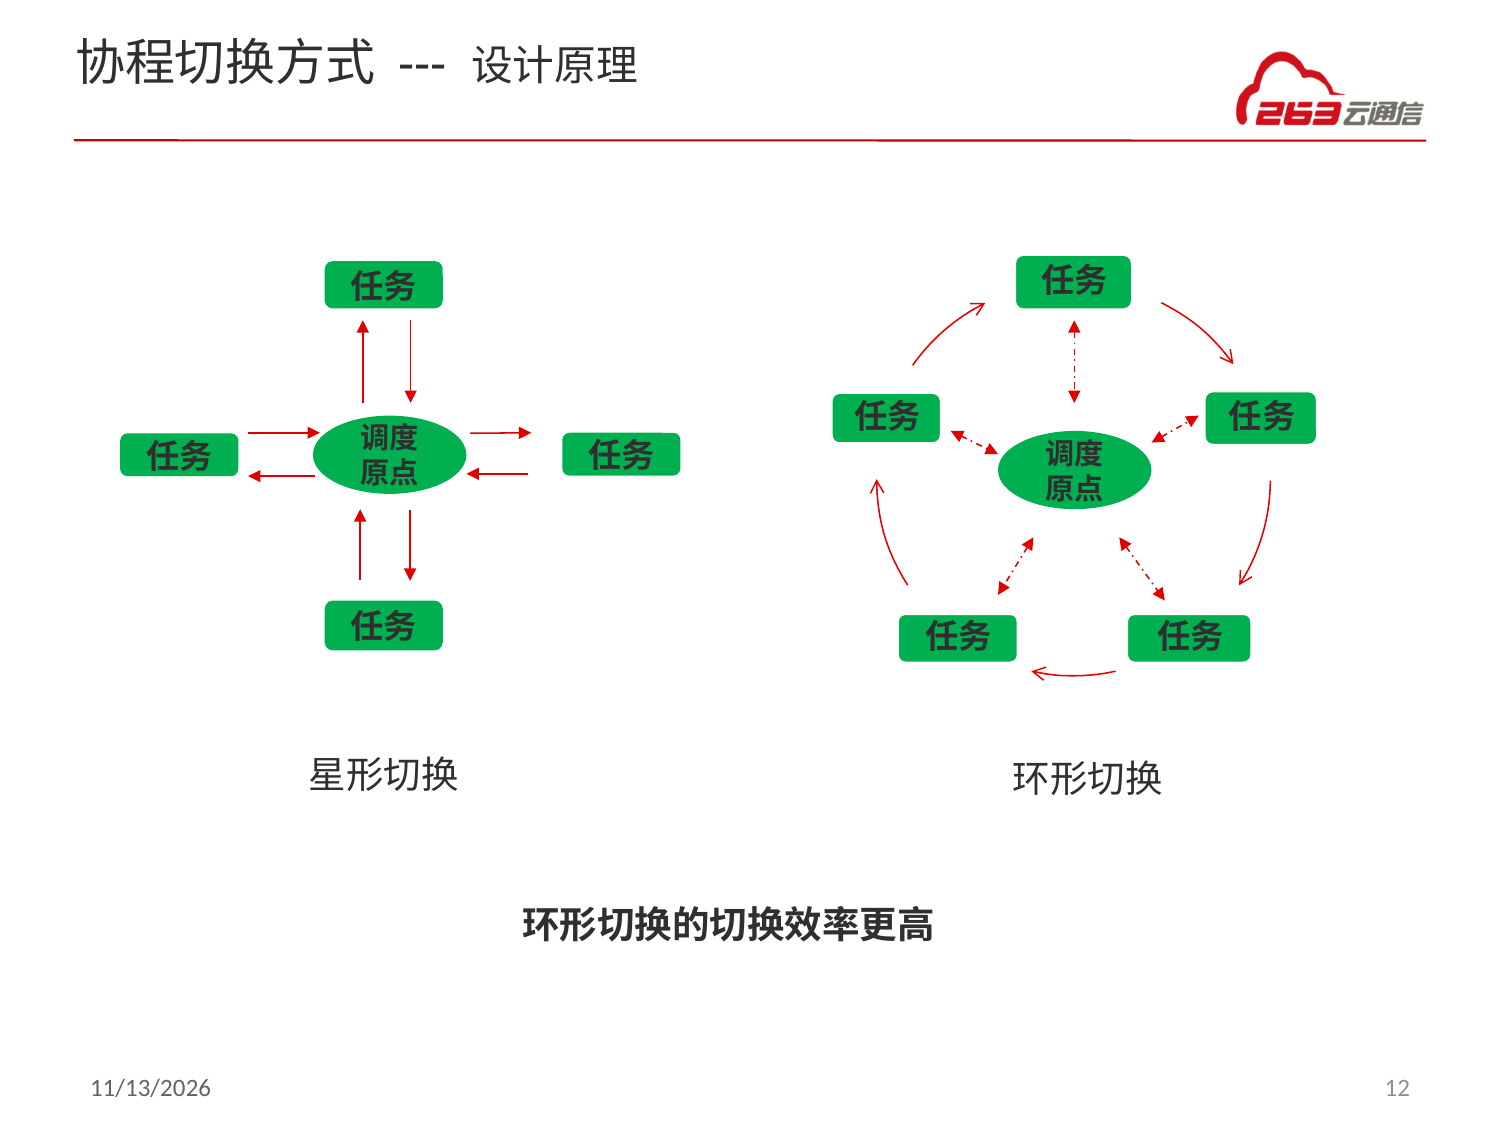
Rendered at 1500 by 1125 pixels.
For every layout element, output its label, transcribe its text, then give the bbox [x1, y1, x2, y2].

text_box 任务 [118, 431, 241, 479]
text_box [811, 219, 1338, 729]
text_box 任务 [322, 598, 445, 653]
picture [1230, 37, 1430, 141]
text_box 环形切换的切换效率更高 [507, 894, 1075, 954]
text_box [1119, 537, 1166, 601]
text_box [997, 536, 1034, 596]
text_box 环形切换 [997, 747, 1211, 808]
text_box 任务 [322, 259, 445, 311]
title 协程切换方式 --- 设计原理 [75, 30, 1235, 136]
text_box 任务 [560, 430, 683, 478]
text_box 星形切换 [294, 743, 508, 804]
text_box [1151, 415, 1200, 443]
text_box 调度原点 [310, 413, 469, 496]
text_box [950, 430, 999, 455]
